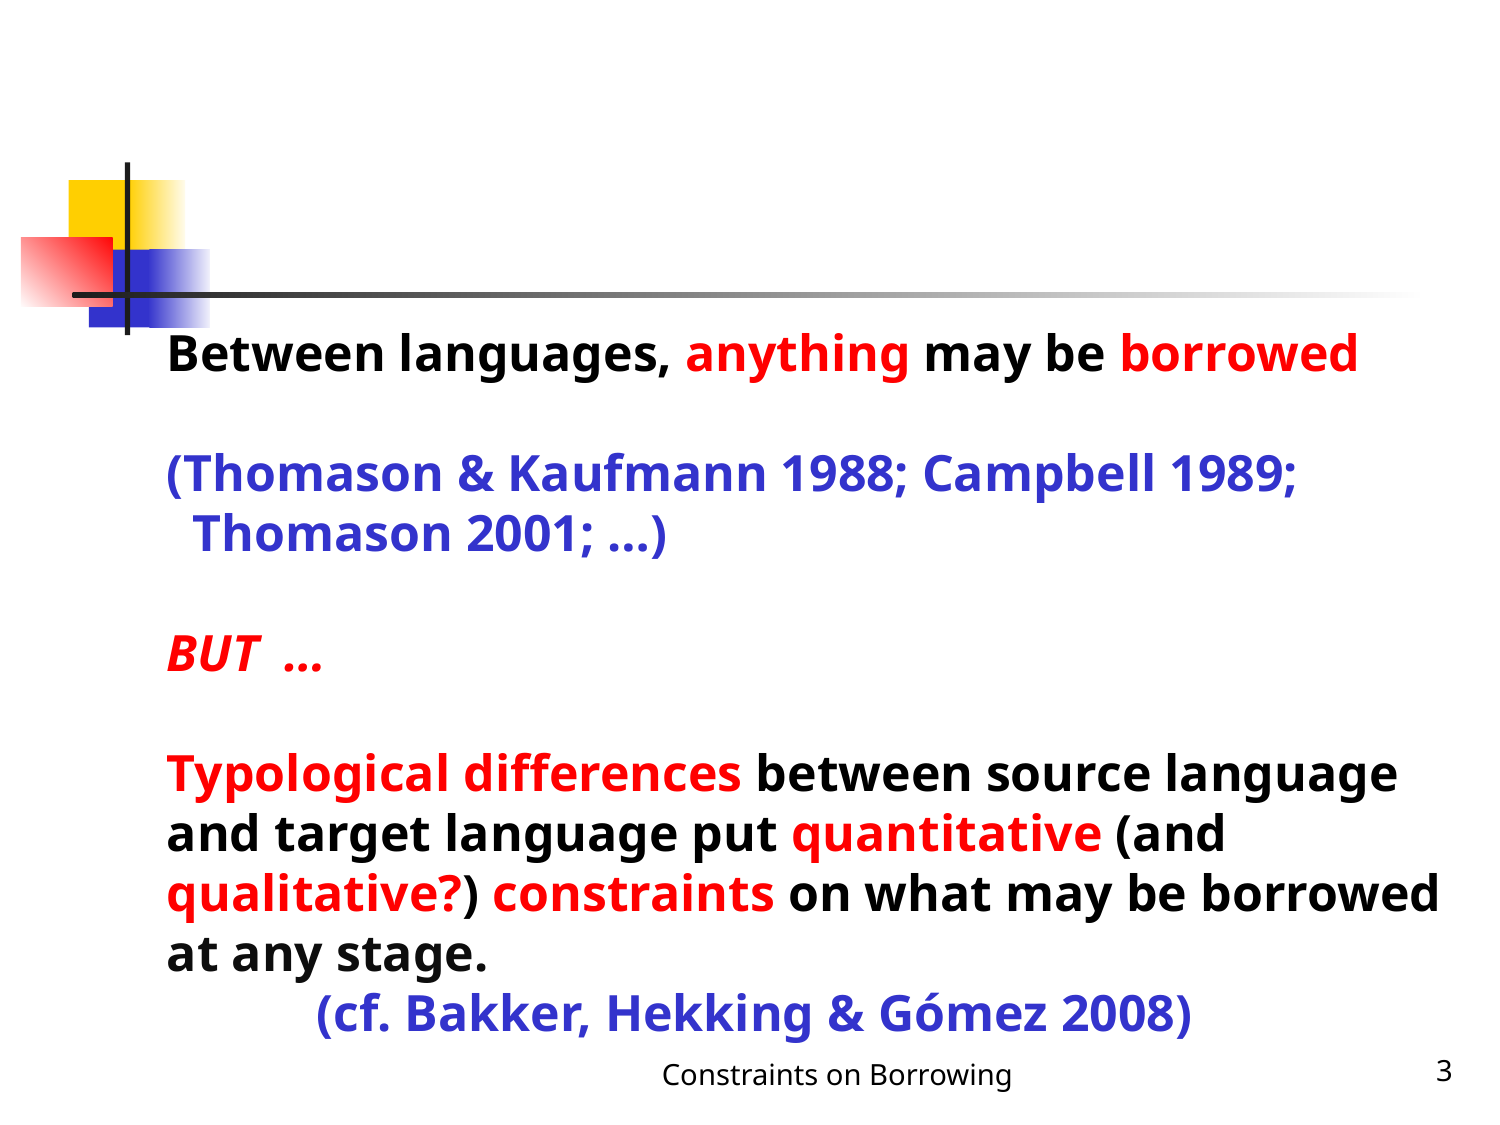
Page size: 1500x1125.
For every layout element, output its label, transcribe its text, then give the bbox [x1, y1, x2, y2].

slide_number 3 [1154, 1023, 1468, 1100]
text_box Between languages, anything may be borrowed (Thomason & Kaufmann 1988; Campbell 1989; Thomason 2001; …) BUT … Typological differences between source language and target language put quantitative (and qualitative?) constraints on what may be borrowed at any stage. (cf. Bakker, Hekking & Gómez 2008) [152, 314, 1457, 1049]
footer Constraints on Borrowing [599, 1049, 1076, 1100]
